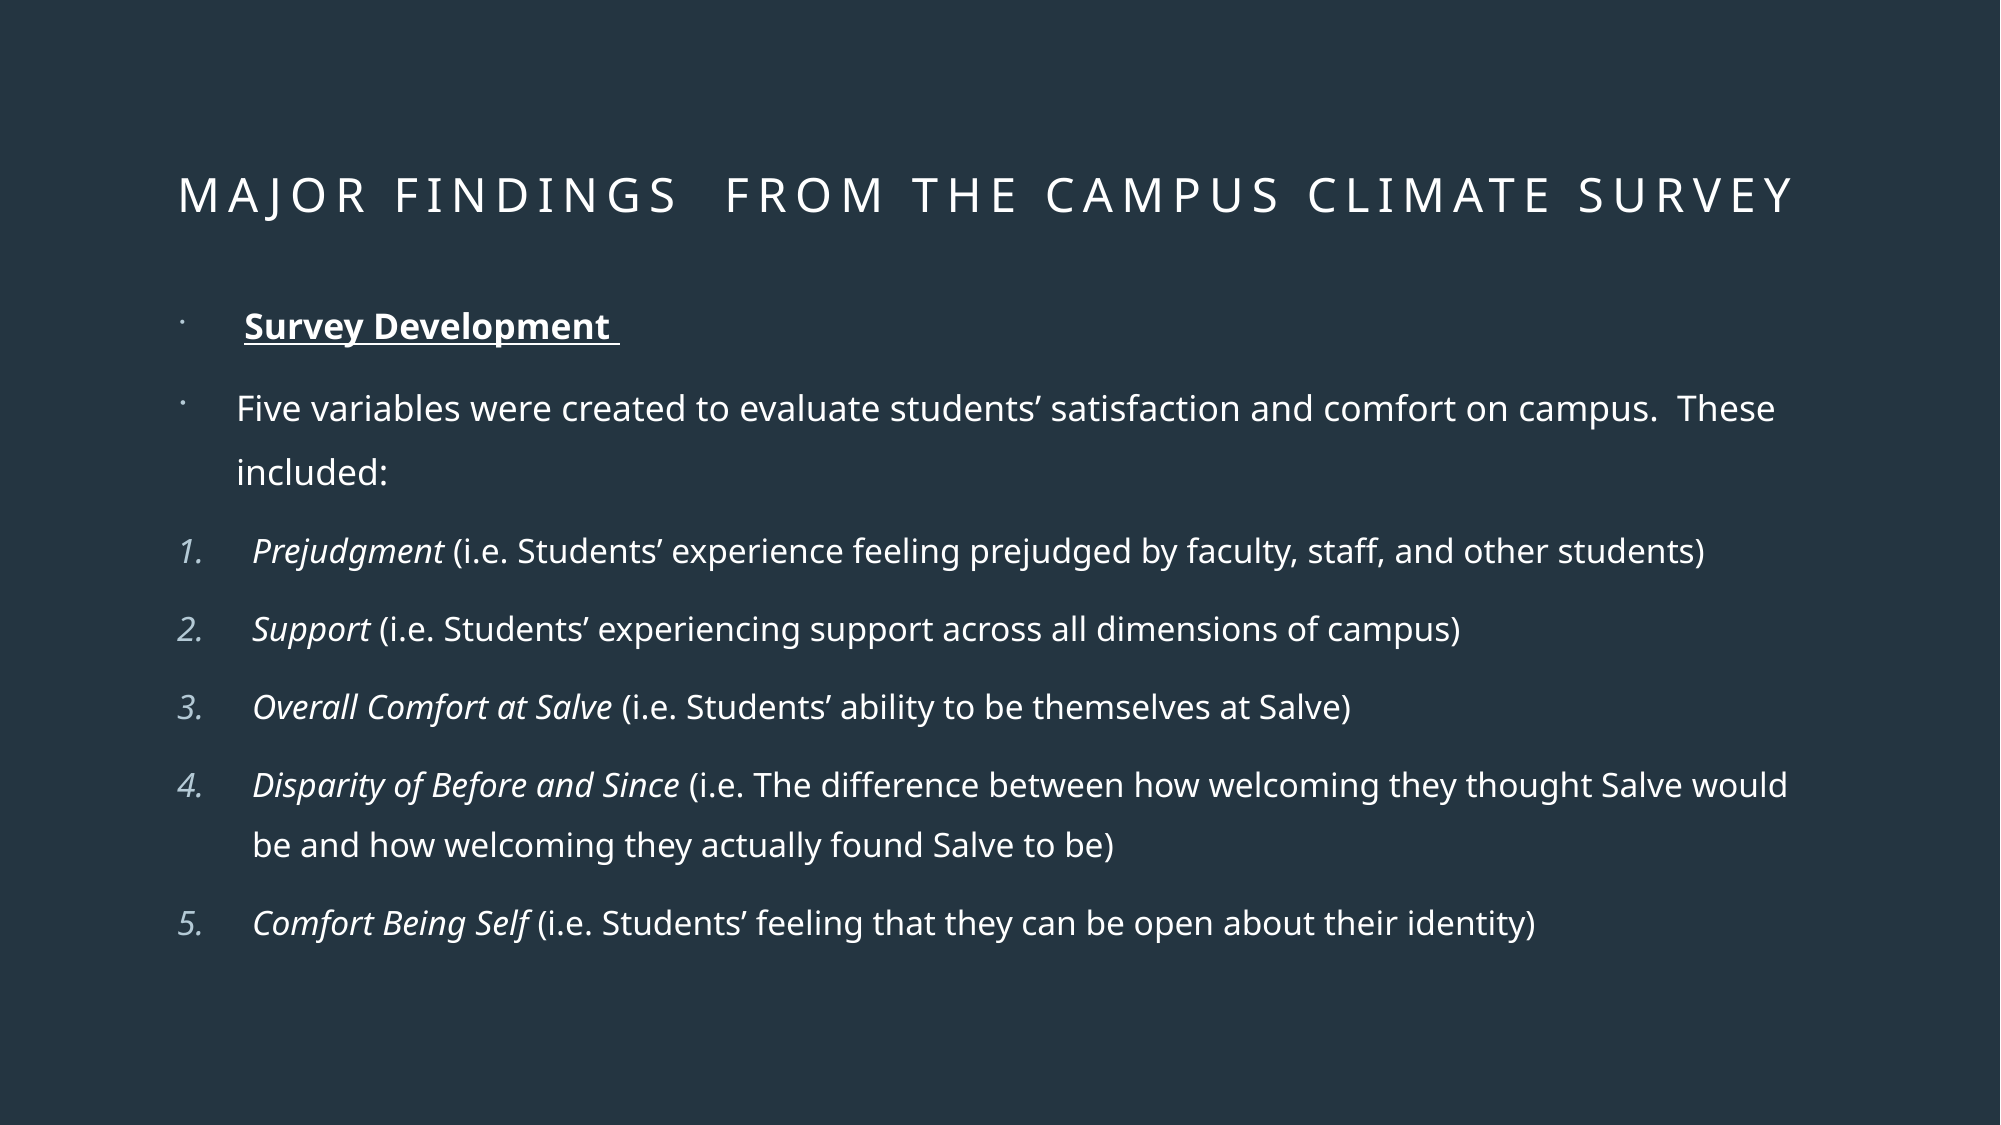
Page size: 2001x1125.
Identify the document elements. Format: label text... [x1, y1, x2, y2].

title Major Findings From the Campus Climate Survey [177, 165, 1822, 274]
list Survey Development Five variables were created to evaluate students’ satisfaction and comfort on campus. These included: Prejudgment (i.e. Students’ experience feeling prejudged by faculty, staff, and other students) Support (i.e. Students’ experiencing support across all dimensions of campus) Overall Comfort at Salve (i.e. Students’ ability to be themselves at Salve) Disparity of Before and Since (i.e. The difference between how welcoming they thought Salve would be and how welcoming they actually found Salve to be) Comfort Being Self (i.e. Students’ feeling that they can be open about their identity) [177, 293, 1822, 947]
